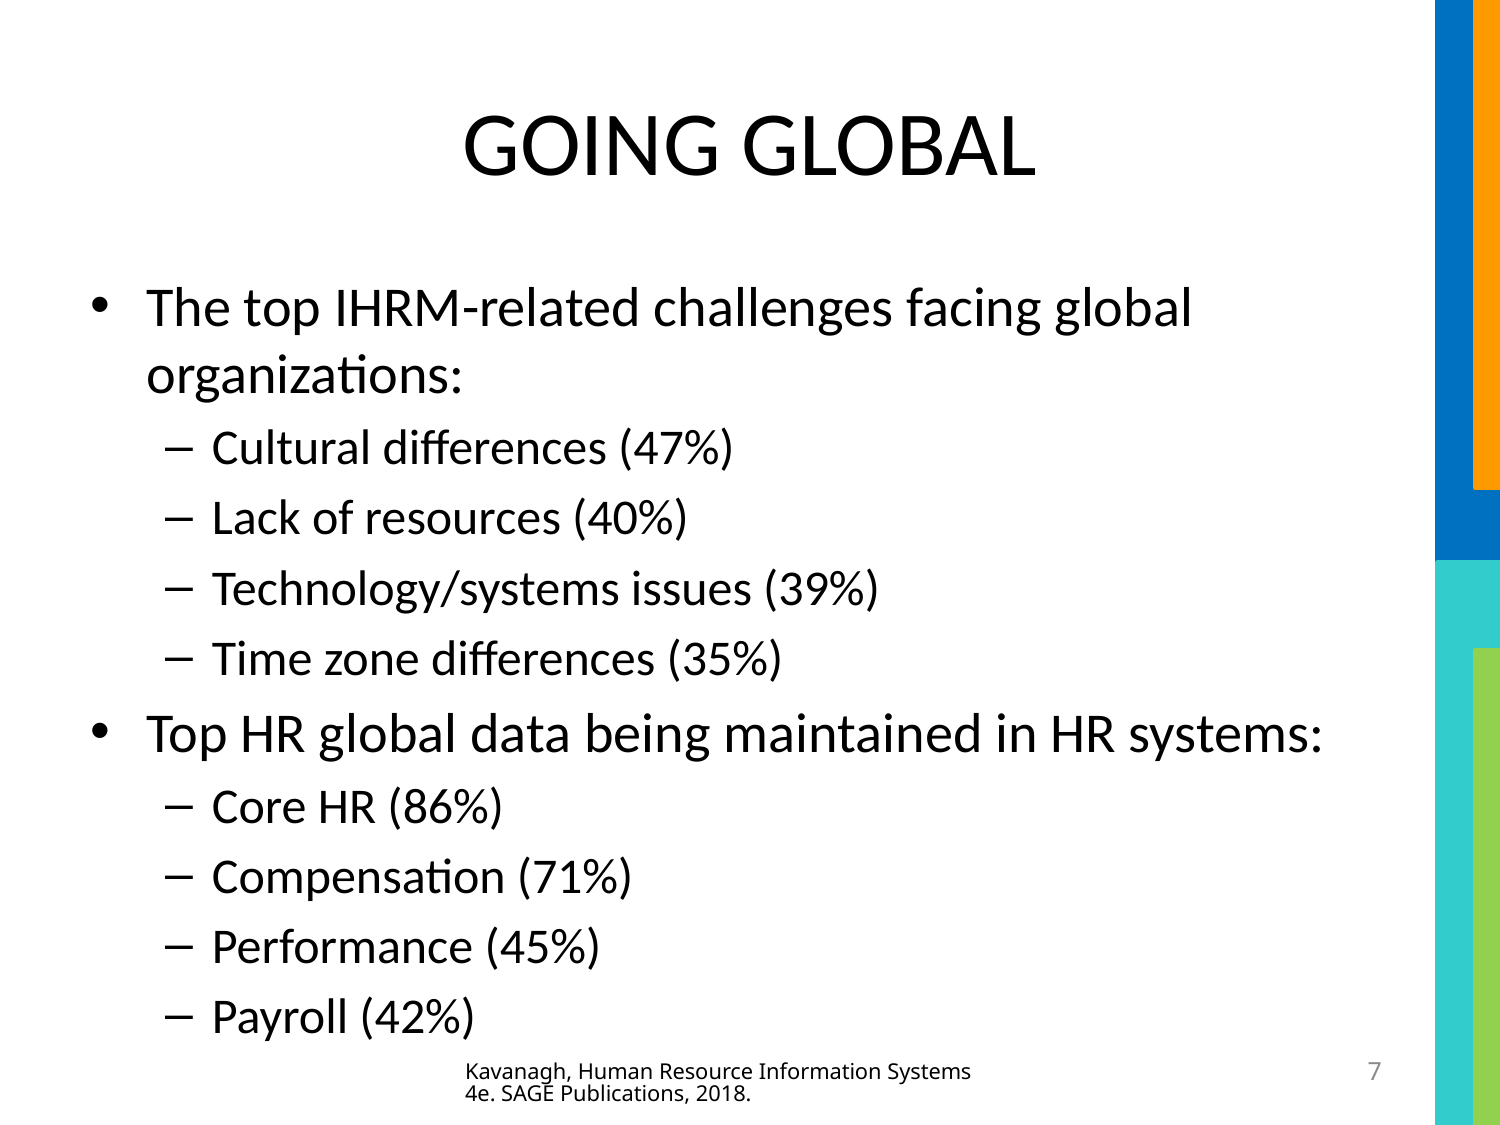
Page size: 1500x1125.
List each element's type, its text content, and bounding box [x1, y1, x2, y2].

footer Kavanagh, Human Resource Information Systems 4e. SAGE Publications, 2018. [450, 1042, 1004, 1103]
list The top IHRM-related challenges facing global organizations: Cultural differences (47%) Lack of resources (40%) Technology/systems issues (39%) Time zone differences (35%) Top HR global data being maintained in HR systems: Core HR (86%) Compensation (71%) Performance (45%) Payroll (42%) [75, 262, 1425, 1005]
title GOING GLOBAL [75, 45, 1425, 233]
slide_number 7 [1059, 1042, 1397, 1103]
